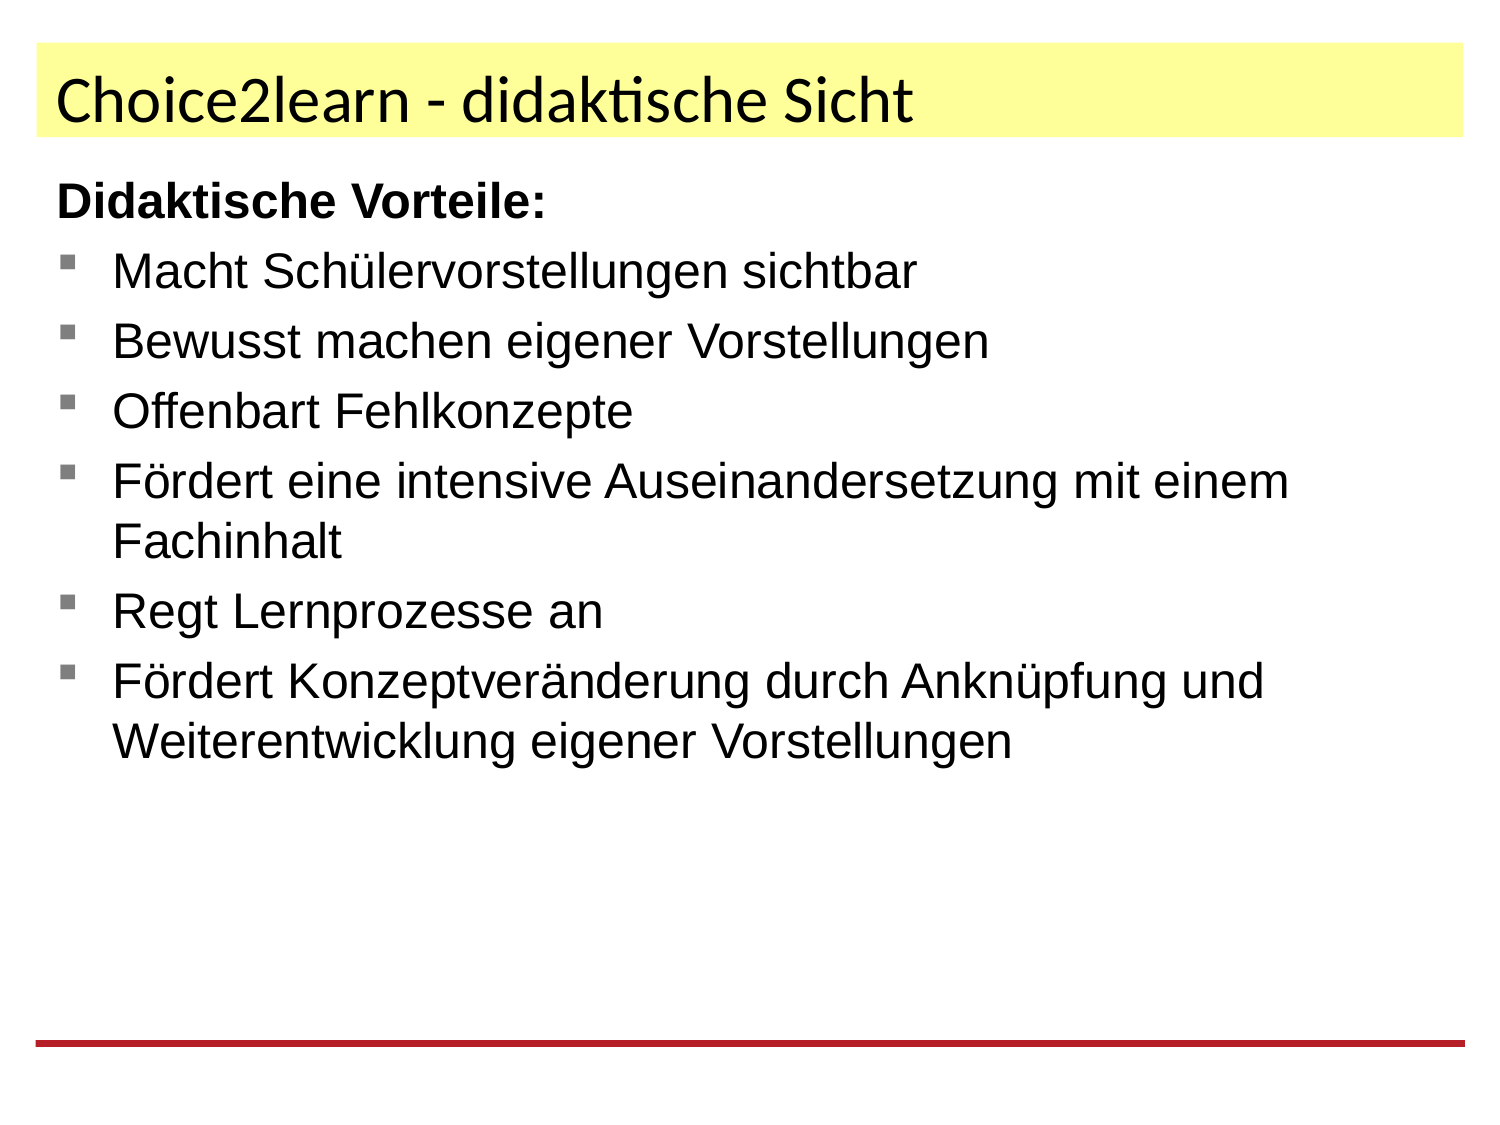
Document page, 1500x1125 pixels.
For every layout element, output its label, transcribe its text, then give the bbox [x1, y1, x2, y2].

list Didaktische Vorteile: Macht Schülervorstellungen sichtbar Bewusst machen eigener Vorstellungen Offenbart Fehlkonzepte Fördert eine intensive Auseinandersetzung mit einem Fachinhalt Regt Lernprozesse an Fördert Konzeptveränderung durch Anknüpfung und Weiterentwicklung eigener Vorstellungen [41, 149, 1459, 1024]
title Choice2learn - didaktische Sicht [41, 42, 1459, 149]
